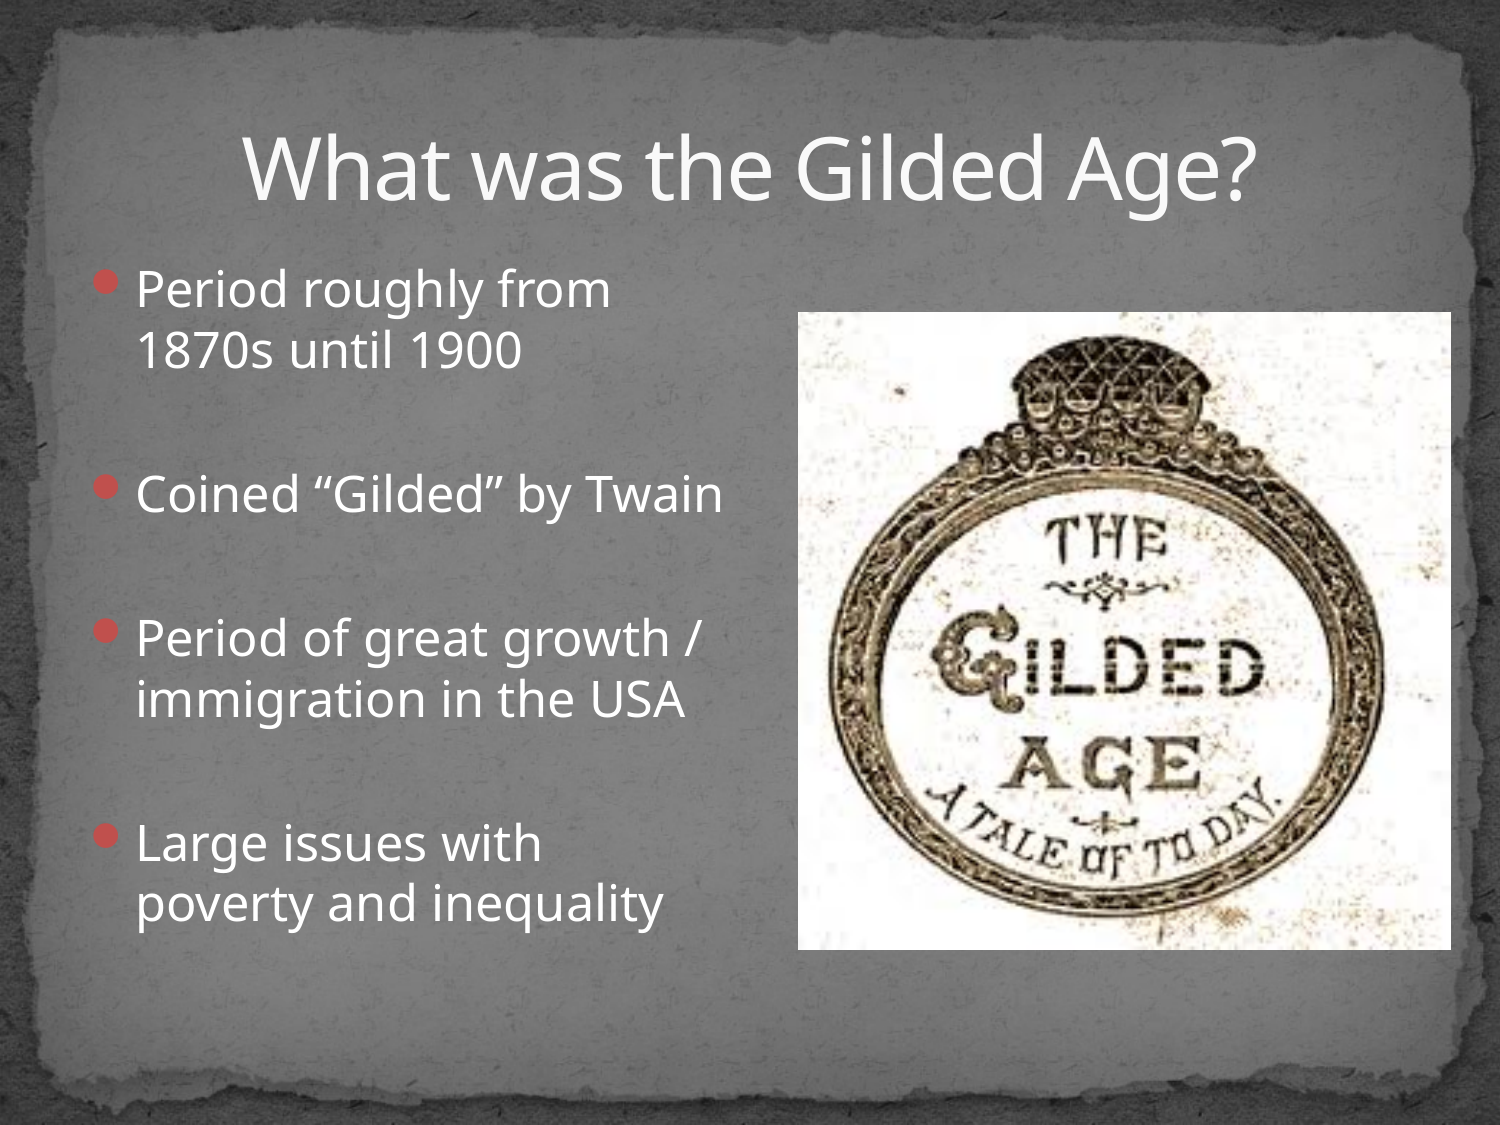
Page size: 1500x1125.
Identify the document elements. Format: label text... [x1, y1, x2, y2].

title What was the Gilded Age? [74, 24, 1425, 225]
picture [798, 312, 1451, 951]
list Period roughly from 1870s until 1900 Coined “Gilded” by Twain Period of great growth / immigration in the USA Large issues with poverty and inequality [75, 249, 741, 1000]
